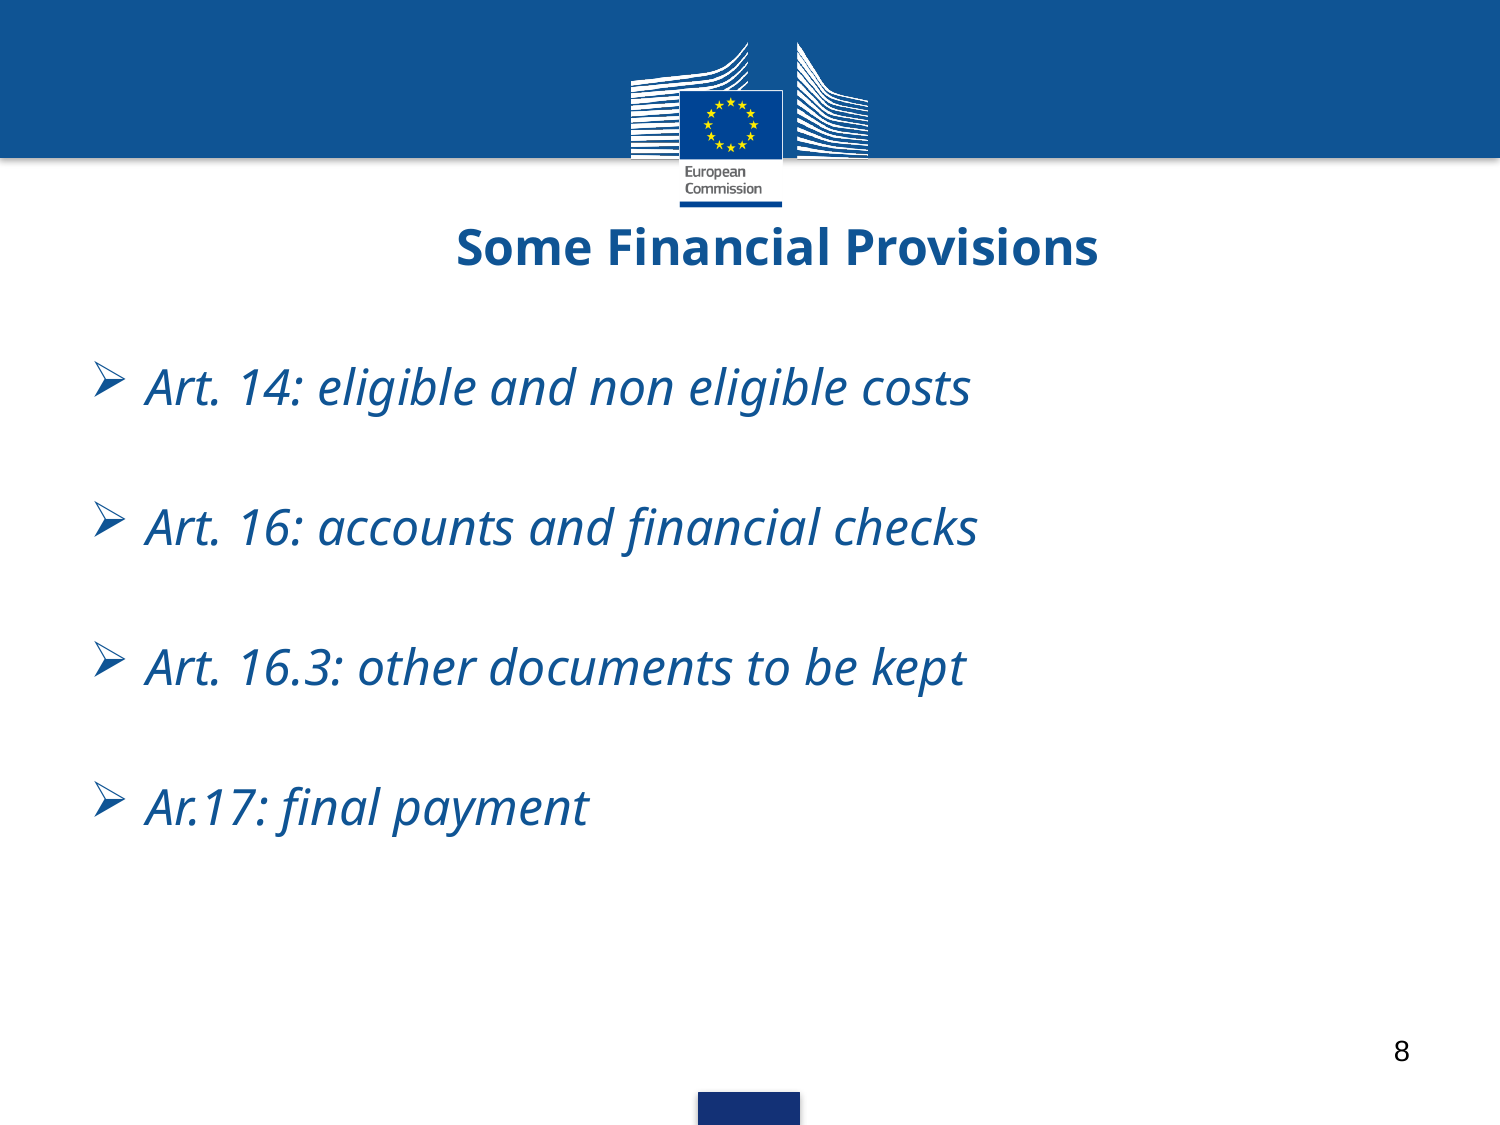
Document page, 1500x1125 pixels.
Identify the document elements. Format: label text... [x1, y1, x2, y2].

list Some Financial Provisions Art. 14: eligible and non eligible costs Art. 16: accounts and financial checks Art. 16.3: other documents to be kept Ar.17: final payment [74, 207, 1426, 988]
slide_number 8 [1074, 1024, 1425, 1103]
picture [631, 42, 868, 207]
